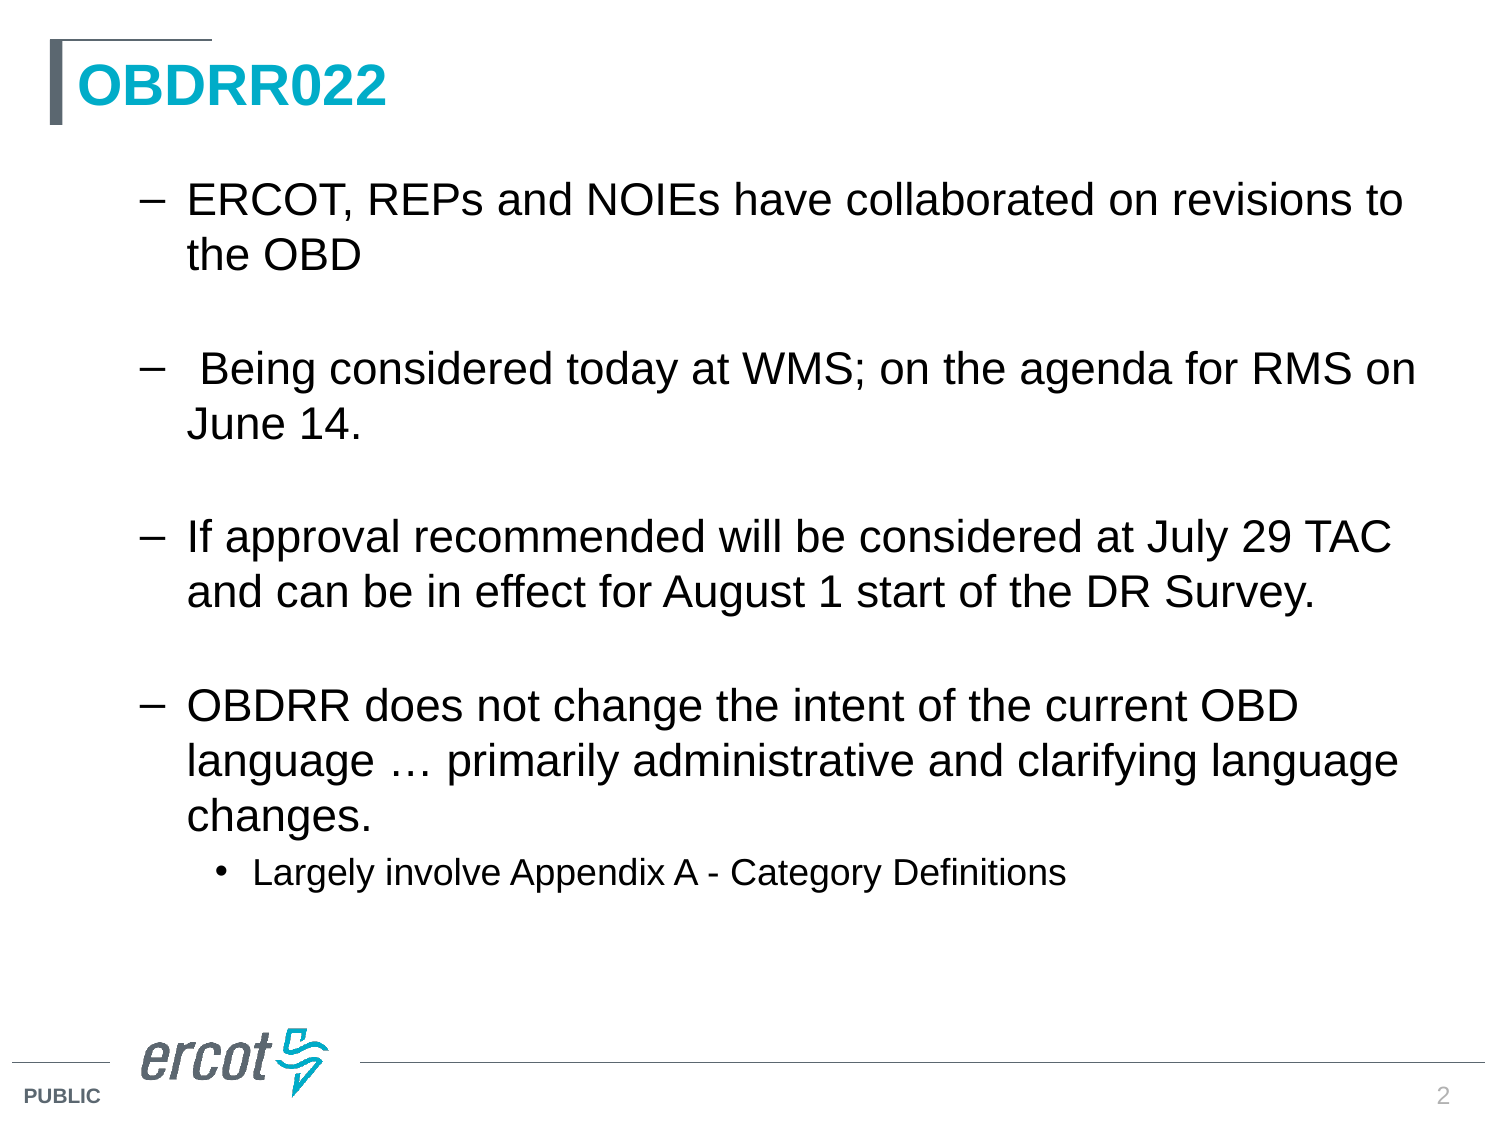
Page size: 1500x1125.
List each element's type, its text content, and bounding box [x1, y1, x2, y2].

slide_number 2 [1400, 1076, 1488, 1113]
title OBDRR022 [62, 39, 1450, 125]
picture [137, 1024, 332, 1100]
list ERCOT, REPs and NOIEs have collaborated on revisions to the OBD Being considered today at WMS; on the agenda for RMS on June 14. If approval recommended will be considered at July 29 TAC and can be in effect for August 1 start of the DR Survey. OBDRR does not change the intent of the current OBD language … primarily administrative and clarifying language changes. Largely involve Appendix A - Category Definitions [50, 162, 1450, 992]
